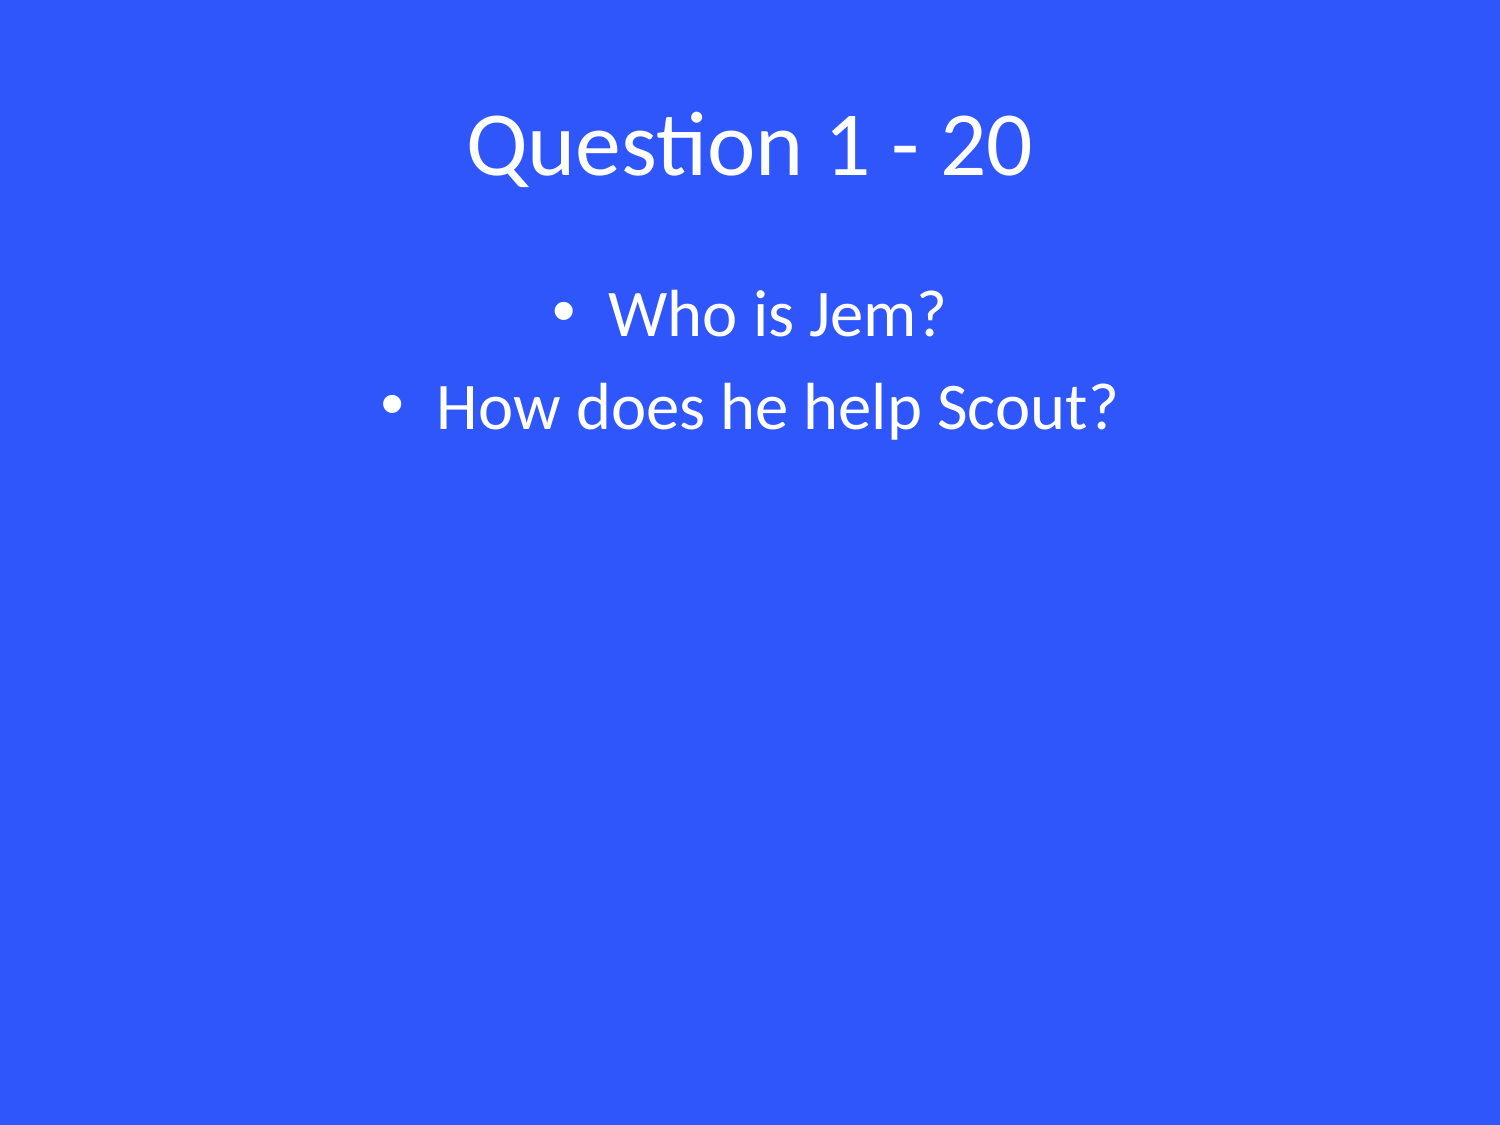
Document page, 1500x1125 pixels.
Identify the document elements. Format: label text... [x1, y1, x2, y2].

title Question 1 - 20 [74, 44, 1426, 233]
list Who is Jem? How does he help Scout? [74, 262, 1426, 1006]
